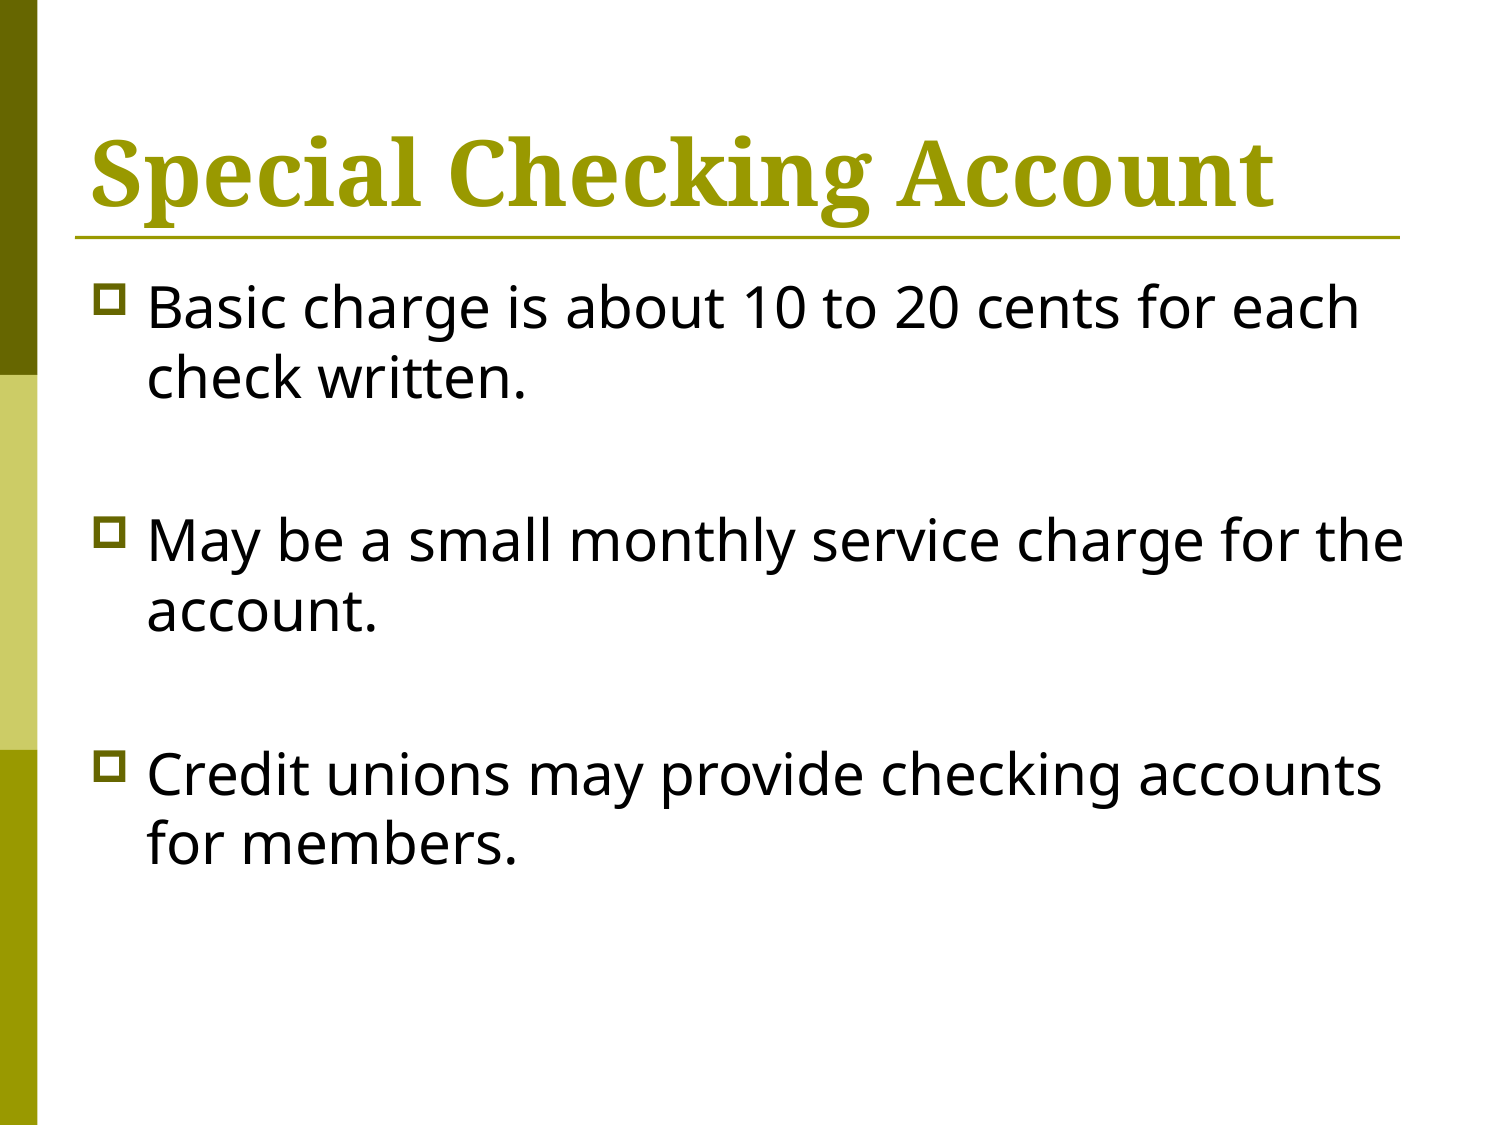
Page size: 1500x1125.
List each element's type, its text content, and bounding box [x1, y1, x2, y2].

title Special Checking Account [74, 45, 1426, 233]
list Basic charge is about 10 to 20 cents for each check written. May be a small monthly service charge for the account. Credit unions may provide checking accounts for members. [74, 262, 1426, 1006]
